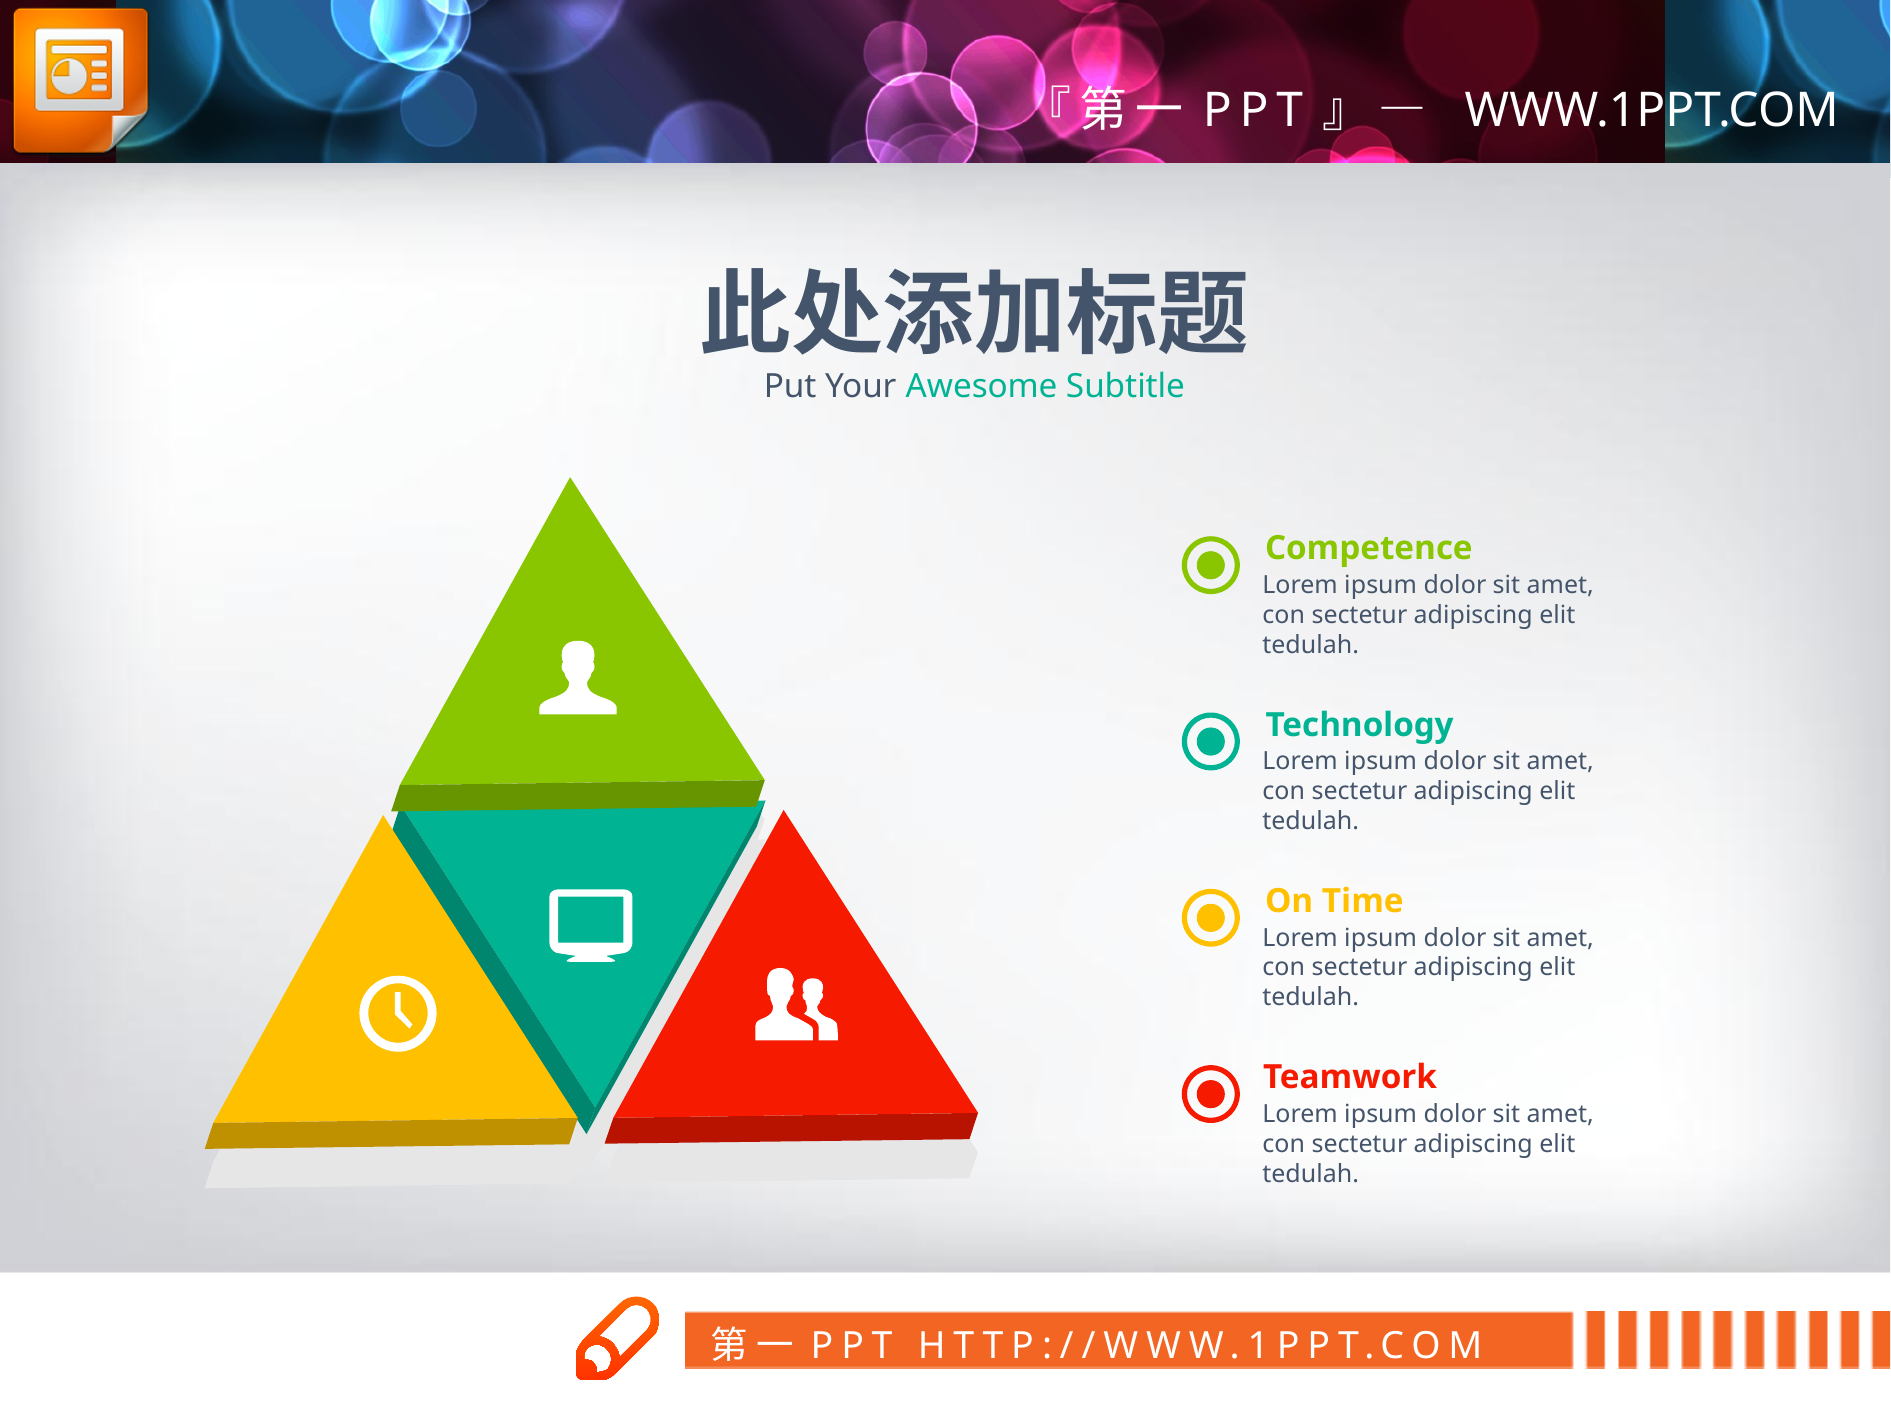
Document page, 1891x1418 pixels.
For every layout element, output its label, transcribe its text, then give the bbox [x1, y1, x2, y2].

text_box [1181, 1064, 1241, 1124]
text_box Lorem ipsum dolor sit amet, con sectetur adipiscing elit tedulah. [1247, 1089, 1648, 1195]
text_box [1181, 888, 1241, 947]
text_box Teamwork [1248, 1047, 1453, 1089]
text_box Lorem ipsum dolor sit amet, con sectetur adipiscing elit tedulah. [1247, 737, 1648, 842]
picture [0, 0, 1891, 1275]
text_box 此处添加标题 [684, 247, 1265, 372]
text_box Lorem ipsum dolor sit amet, con sectetur adipiscing elit tedulah. [1247, 913, 1648, 1019]
text_box Put Your Awesome Subtitle [749, 356, 1201, 412]
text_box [1181, 712, 1241, 771]
text_box Lorem ipsum dolor sit amet, con sectetur adipiscing elit tedulah. [1247, 560, 1648, 666]
picture [685, 1311, 1891, 1369]
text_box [1181, 535, 1241, 595]
text_box On Time [1250, 871, 1419, 913]
text_box Technology [1250, 695, 1470, 737]
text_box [235, 483, 1006, 1228]
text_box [359, 975, 437, 1053]
text_box Competence [1250, 519, 1488, 560]
